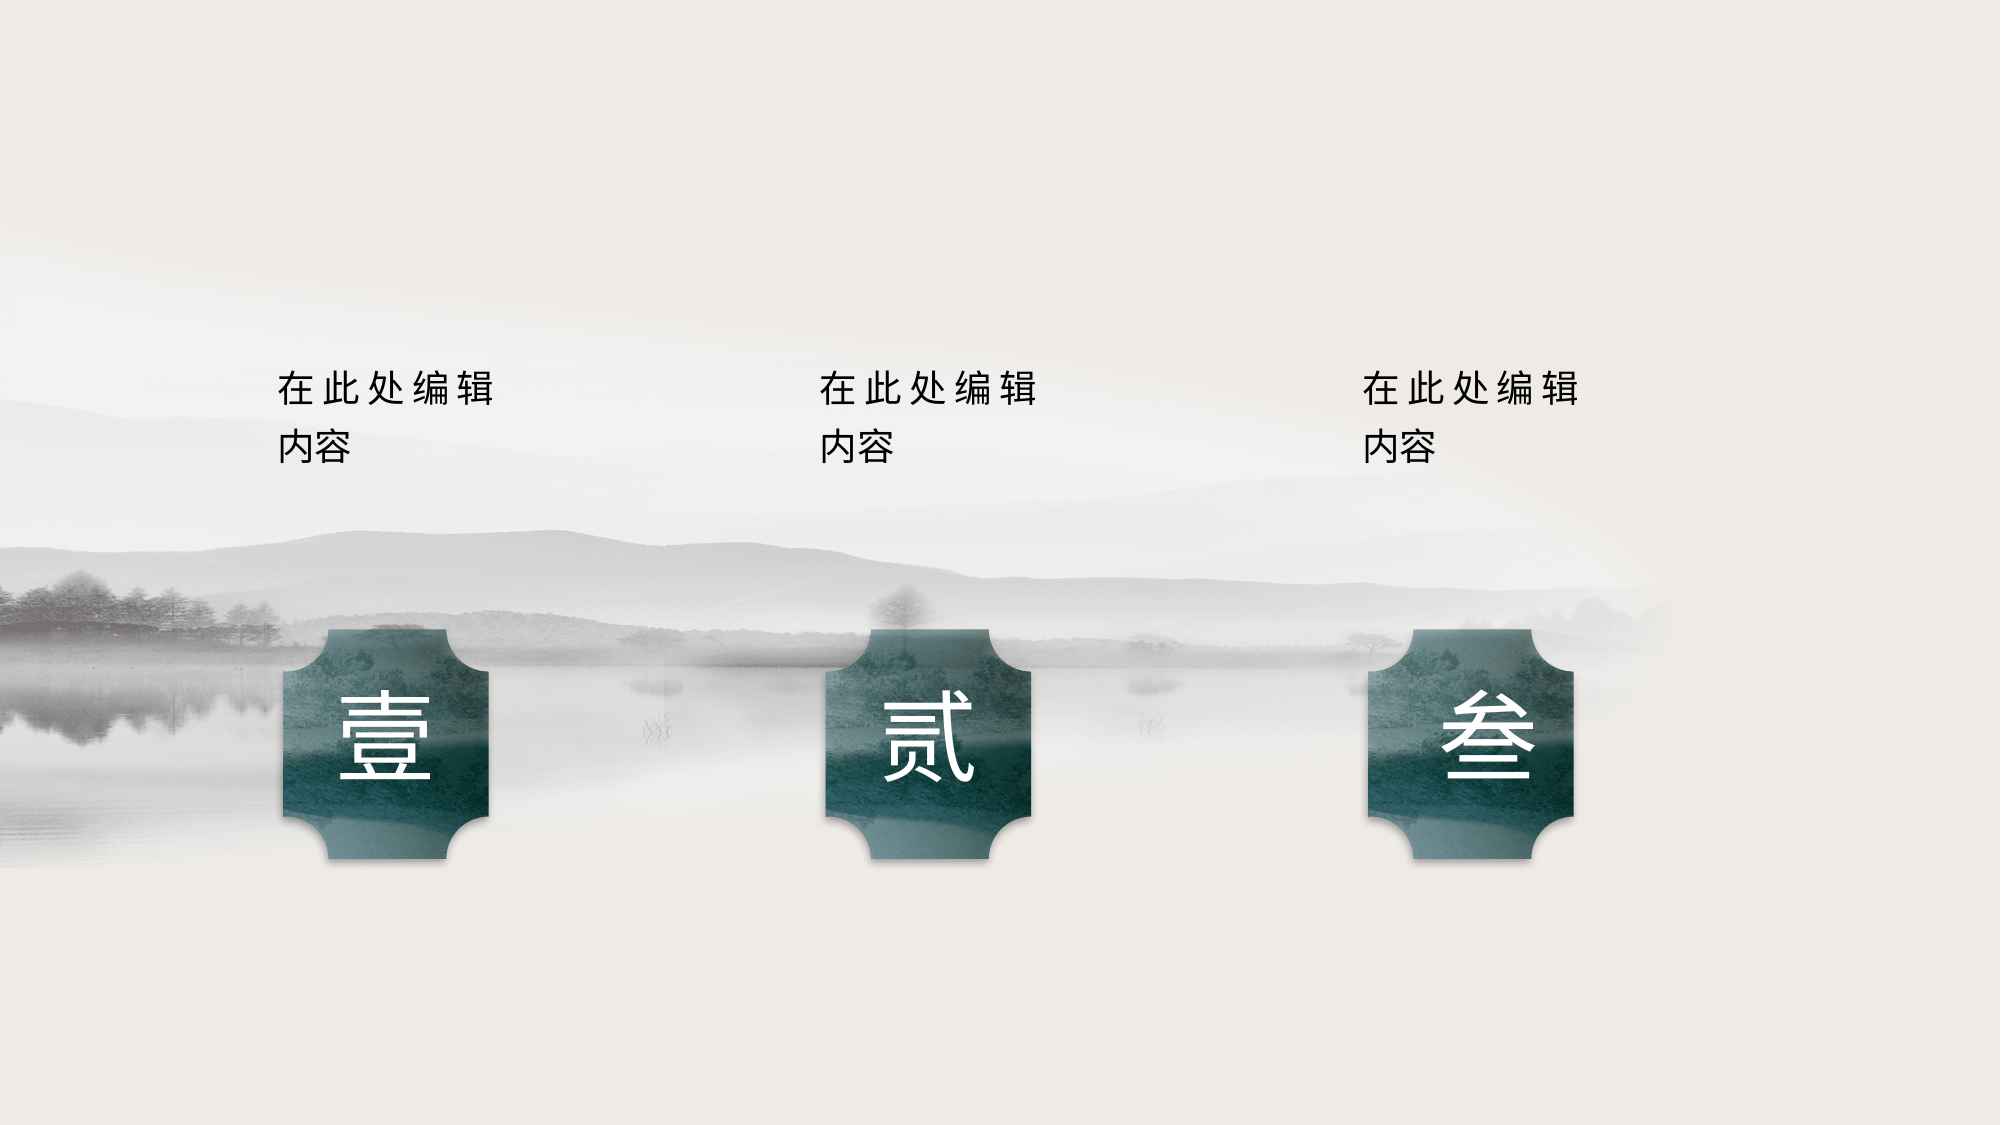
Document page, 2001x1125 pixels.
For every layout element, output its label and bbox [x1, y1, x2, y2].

picture [0, 76, 1826, 954]
